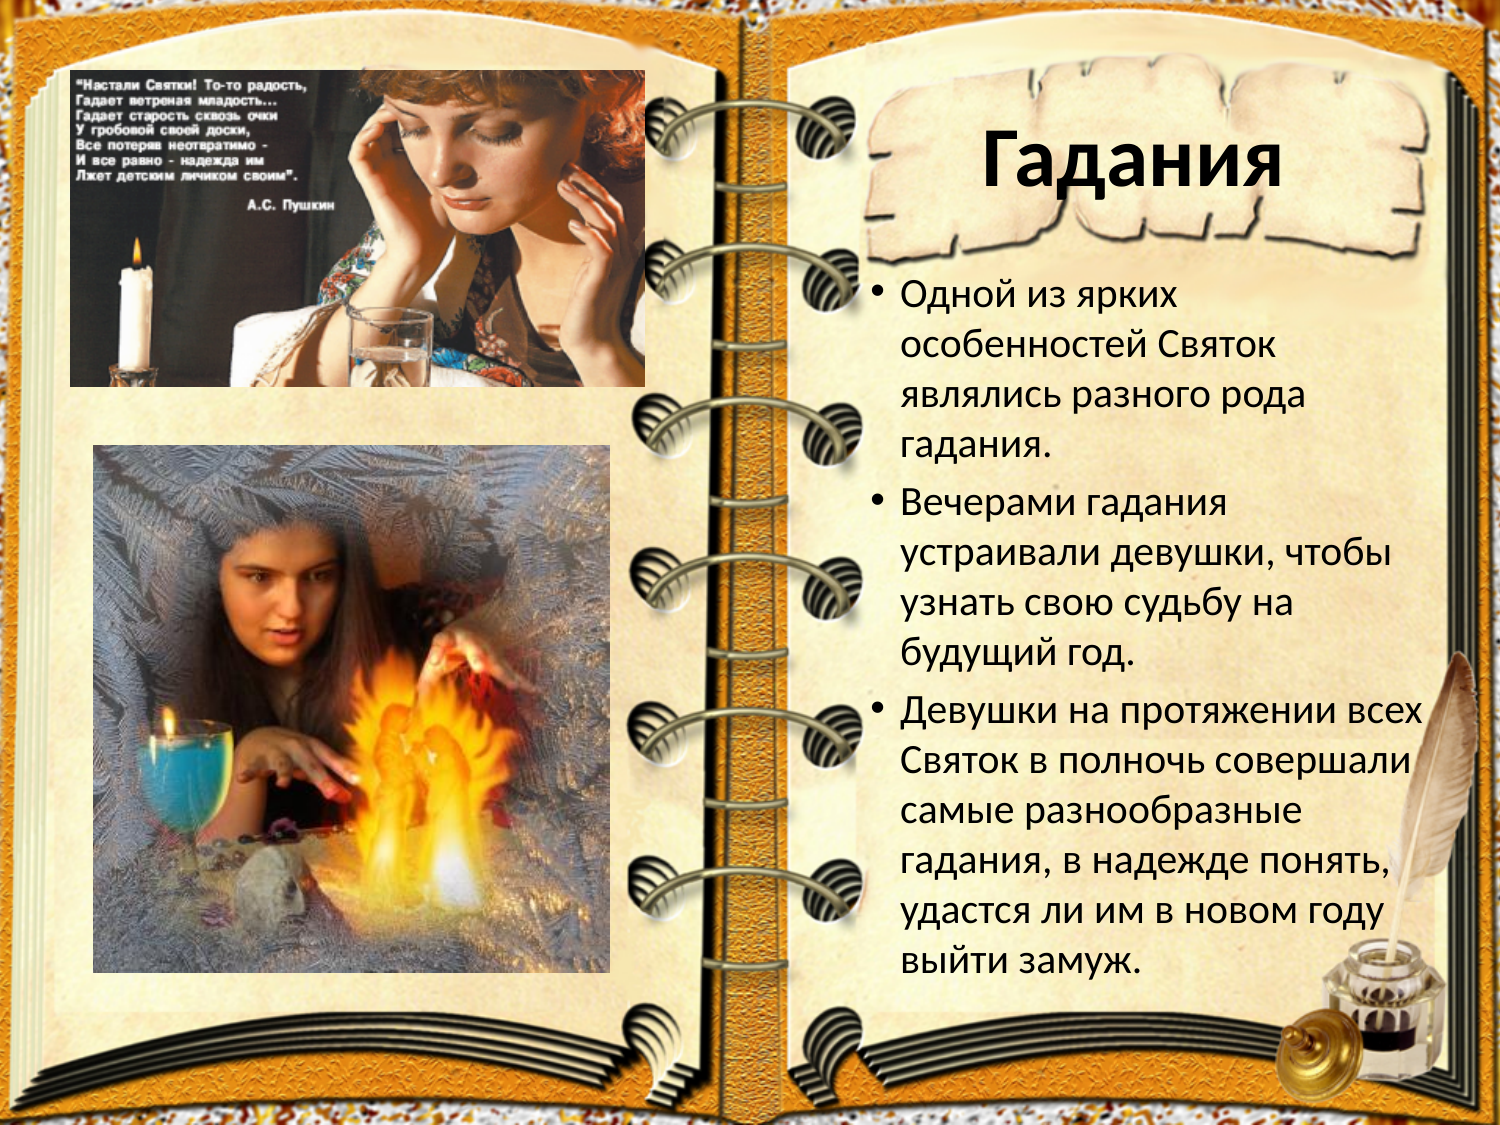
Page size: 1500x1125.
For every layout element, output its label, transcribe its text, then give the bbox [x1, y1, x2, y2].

list Одной из ярких особенностей Святок являлись разного рода гадания. Вечерами гадания устраивали девушки, чтобы узнать свою судьбу на будущий год. Девушки на протяжении всех Святок в полночь совершали самые разнообразные гадания, в надежде понять, удастся ли им в новом году выйти замуж. [855, 257, 1442, 973]
title Гадания [843, 58, 1426, 247]
picture [0, 0, 1500, 1125]
